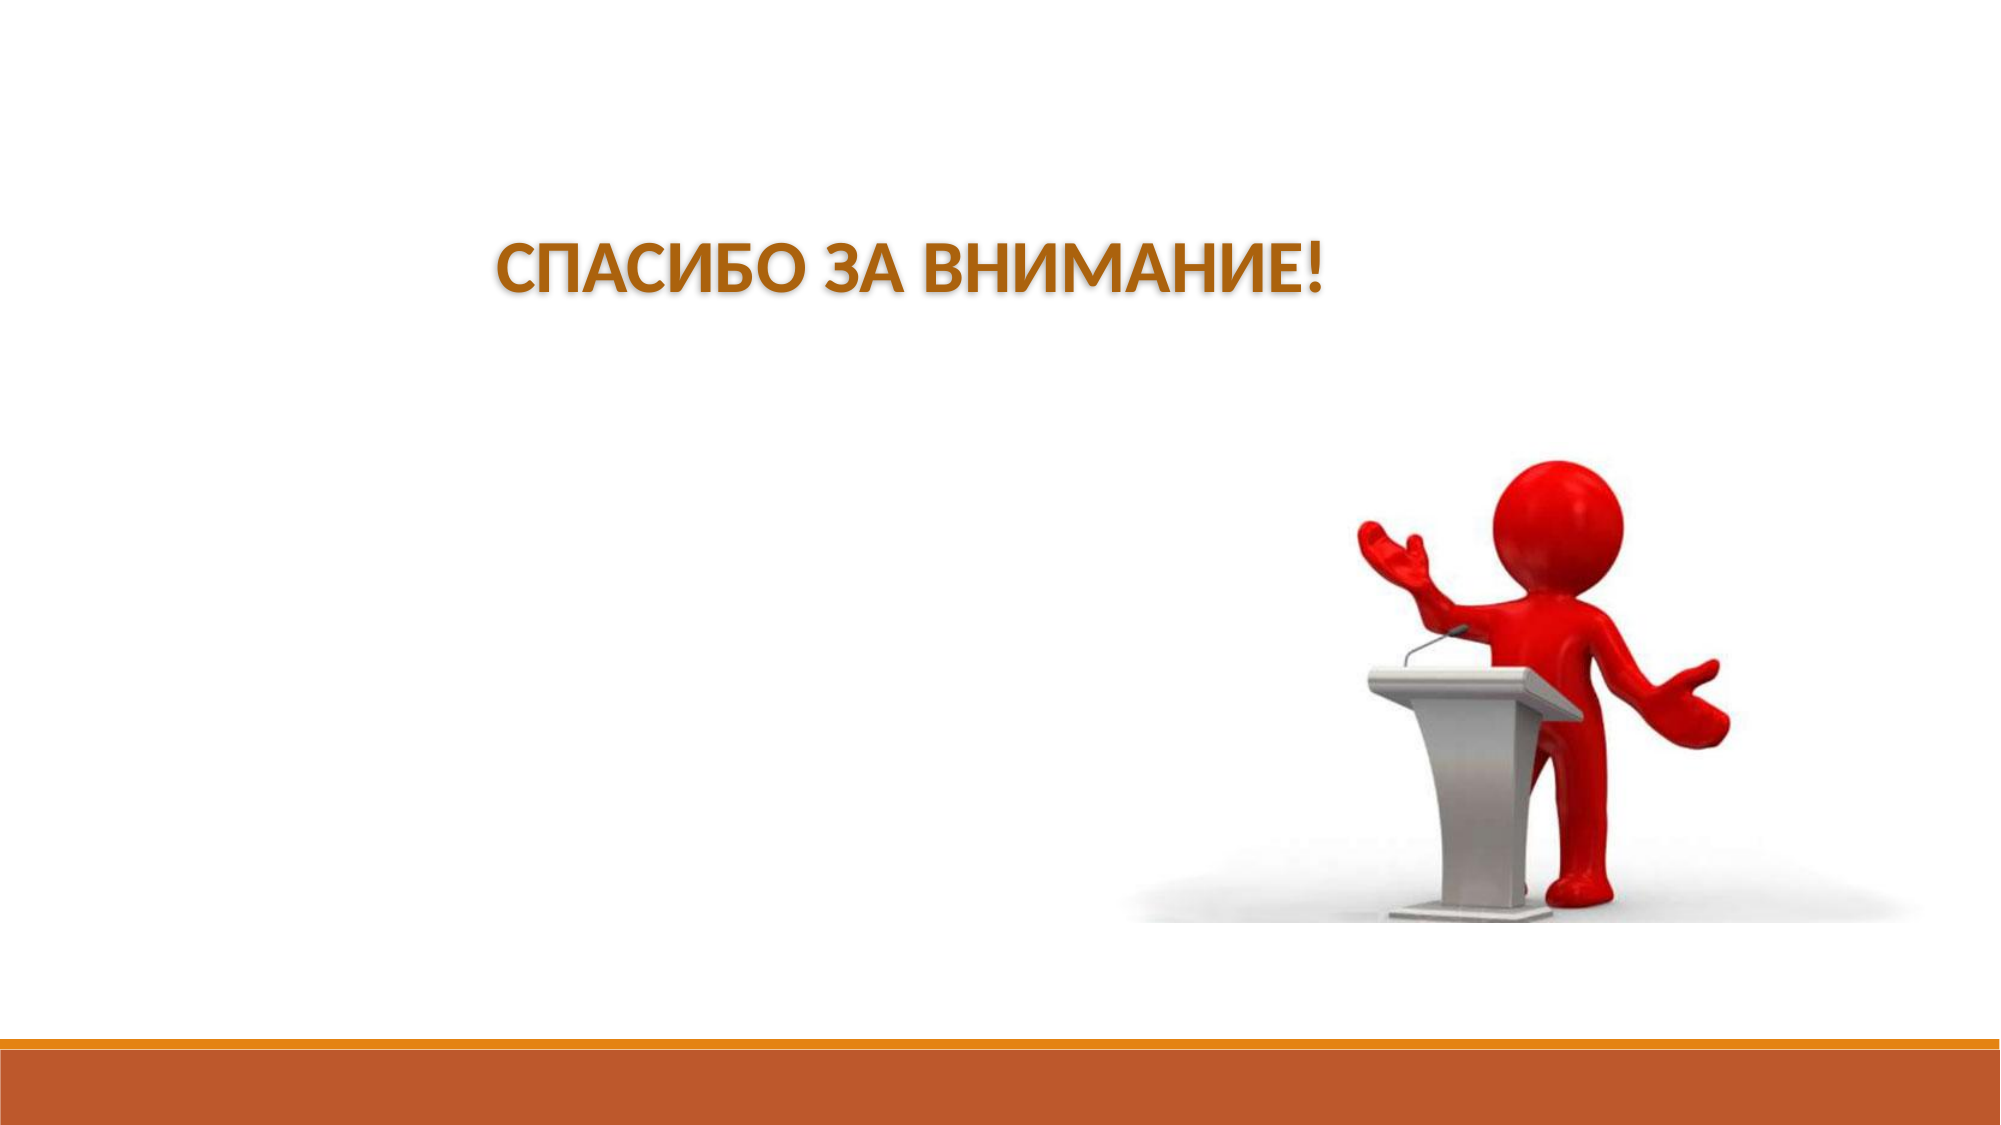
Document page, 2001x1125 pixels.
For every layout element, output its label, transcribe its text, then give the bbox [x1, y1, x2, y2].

picture [1088, 442, 1936, 924]
text_box СПАСИБО ЗА ВНИМАНИЕ! [481, 209, 1451, 315]
